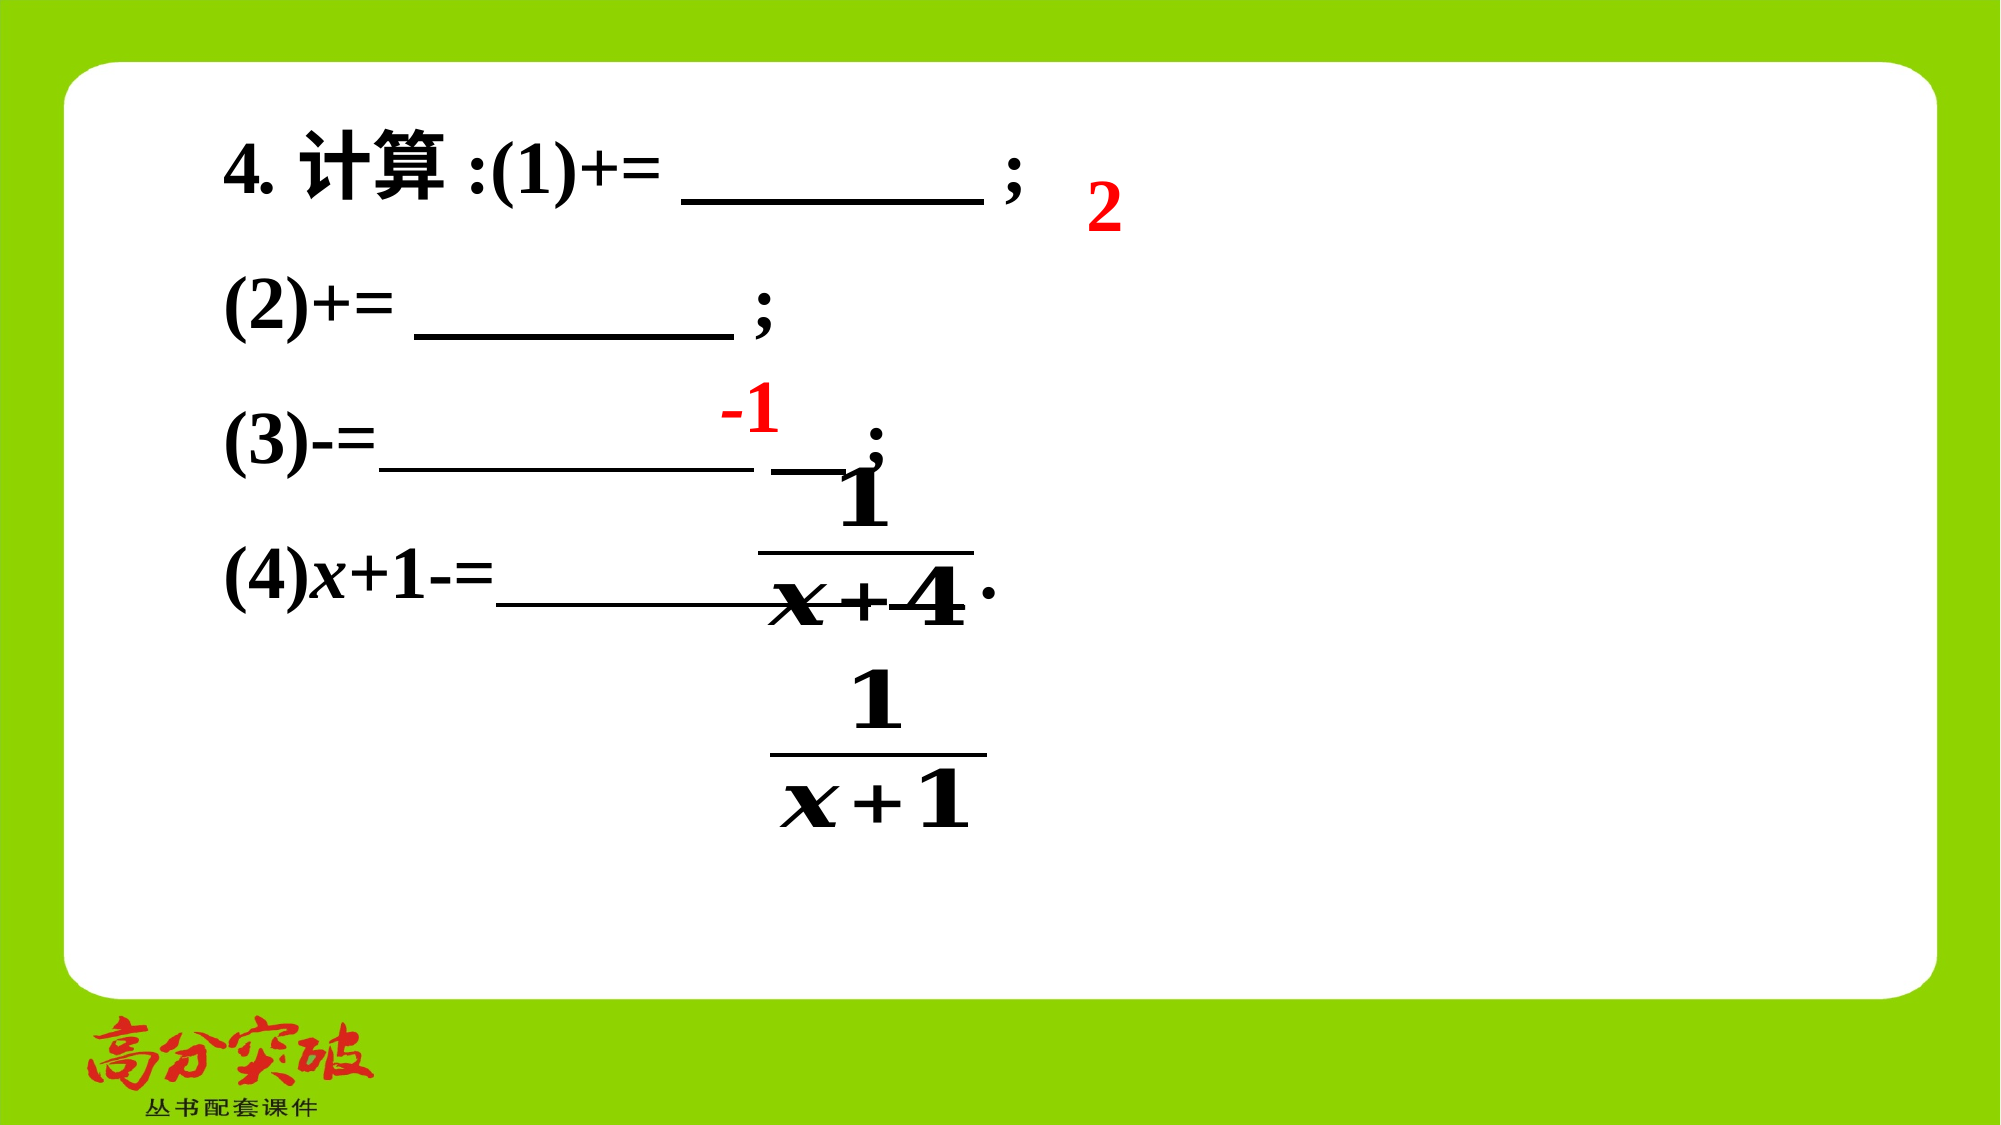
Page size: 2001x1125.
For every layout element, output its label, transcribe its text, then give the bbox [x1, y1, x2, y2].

text_box -1 [705, 349, 798, 455]
text_box 2 [1071, 149, 1139, 254]
picture [0, 0, 2001, 1125]
